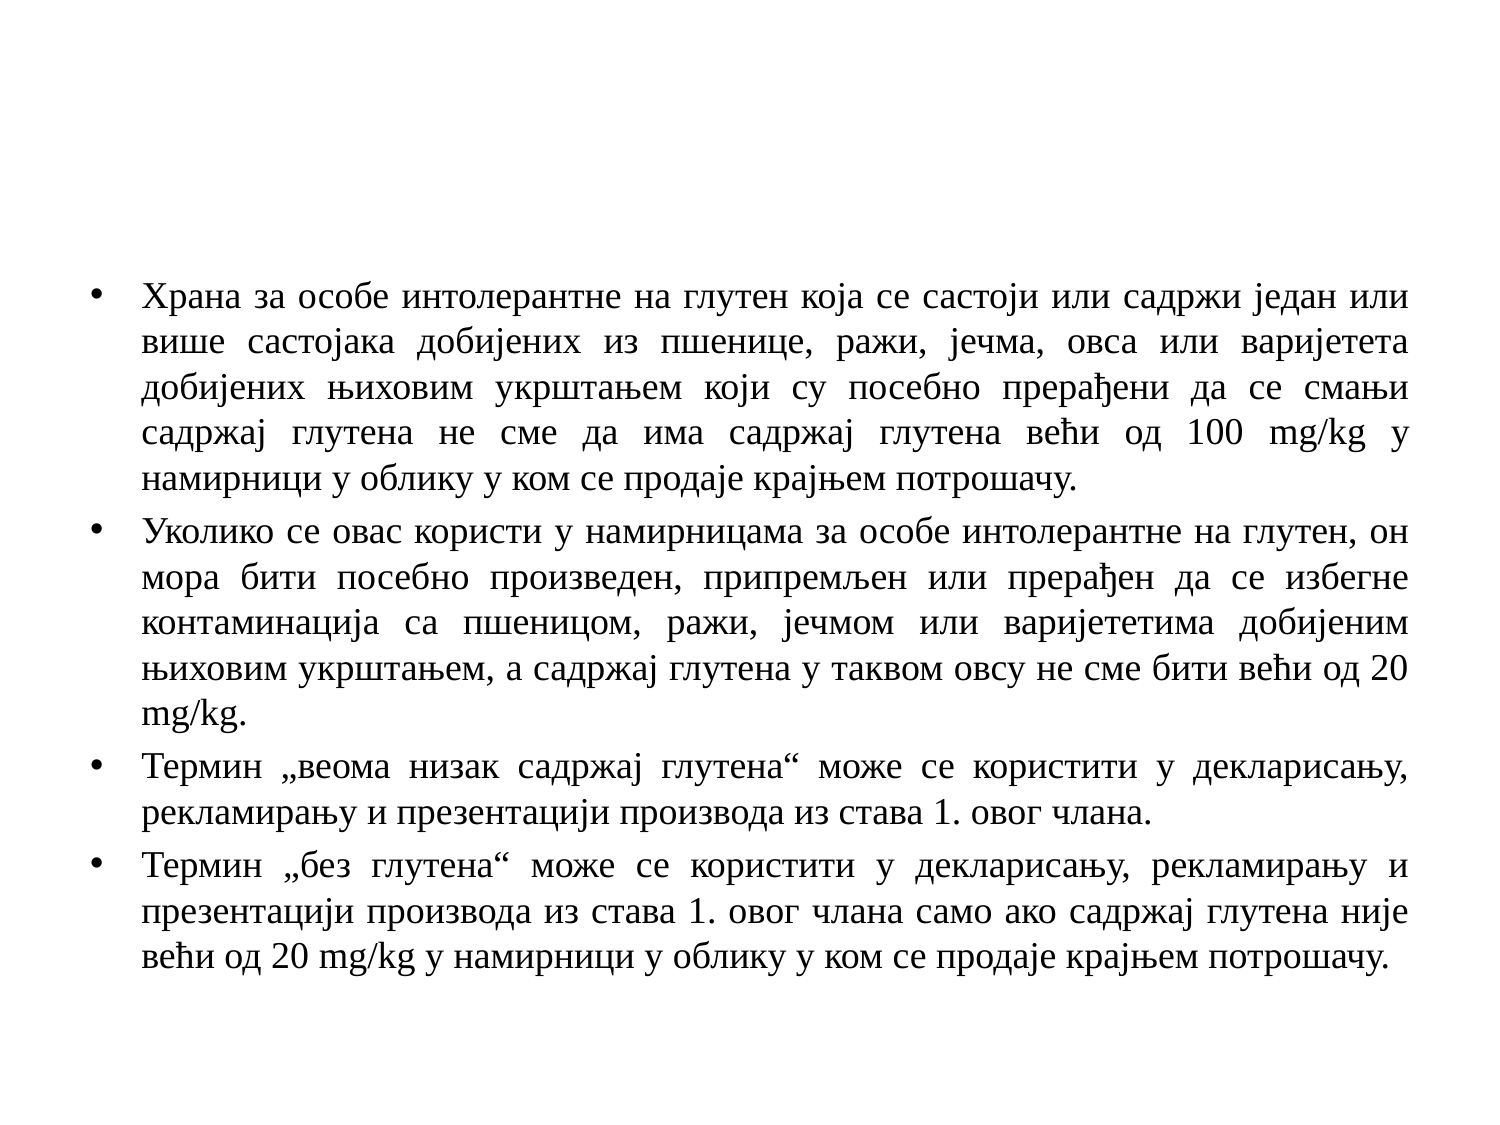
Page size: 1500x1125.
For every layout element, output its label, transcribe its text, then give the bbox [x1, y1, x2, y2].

list Храна за особе интолерантне на глутен која се састоји или садржи један или више састојака добијених из пшенице, ражи, јечма, овса или варијетета добијених њиховим укрштањем који су посебно прерађени да се смањи садржај глутена не сме да има садржај глутена већи од 100 mg/kg у намирници у облику у ком се продаје крајњем потрошачу. Уколико се овас користи у намирницама за особе интолерантне на глутен, он мора бити посебно произведен, припремљен или прерађен да се избегне контаминација са пшеницом, ражи, јечмом или варијететима добијеним њиховим укрштањем, а садржај глутена у таквом овсу не сме бити већи од 20 mg/kg. Термин „веома низак садржај глутена“ може се користити у декларисању, рекламирању и презентацији производа из става 1. овог члана. Термин „без глутена“ може се користити у декларисању, рекламирању и презентацији производа из става 1. овог члана само ако садржај глутена није већи од 20 mg/kg у намирници у облику у ком се продаје крајњем потрошачу. [75, 262, 1425, 1005]
